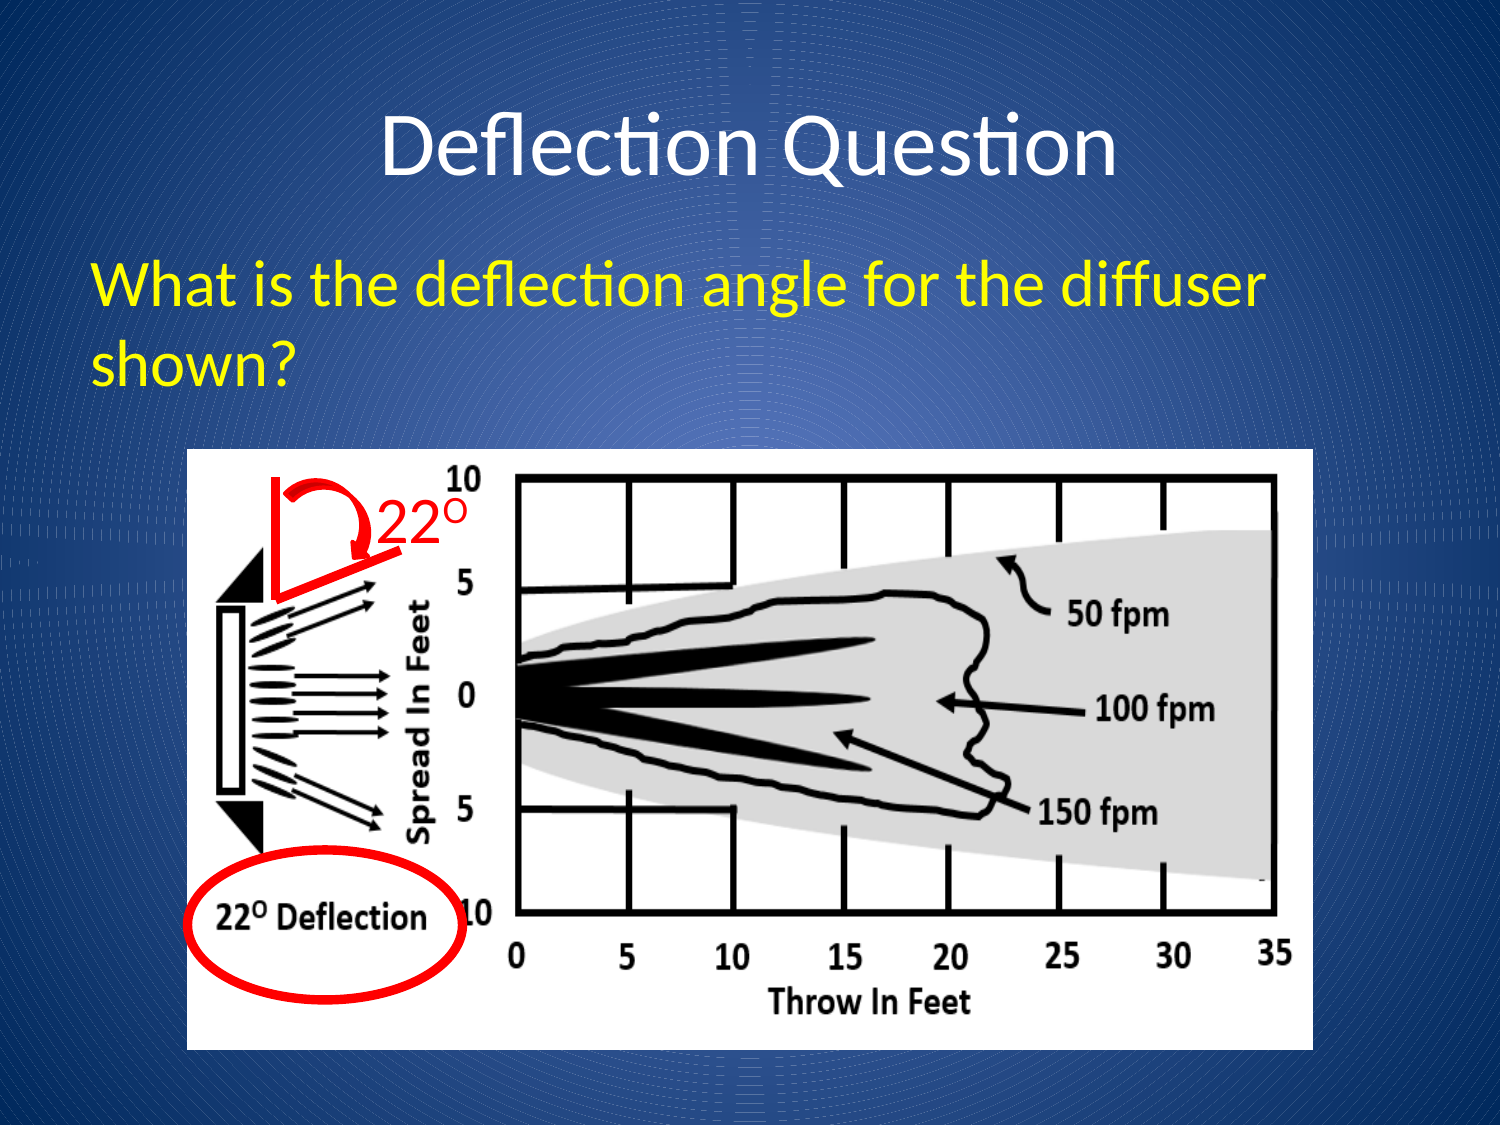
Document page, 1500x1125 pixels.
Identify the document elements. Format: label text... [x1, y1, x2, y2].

title Deflection Question [75, 45, 1425, 232]
picture [187, 449, 1313, 1051]
list What is the deflection angle for the diffuser shown? [75, 232, 1425, 408]
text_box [280, 549, 401, 601]
